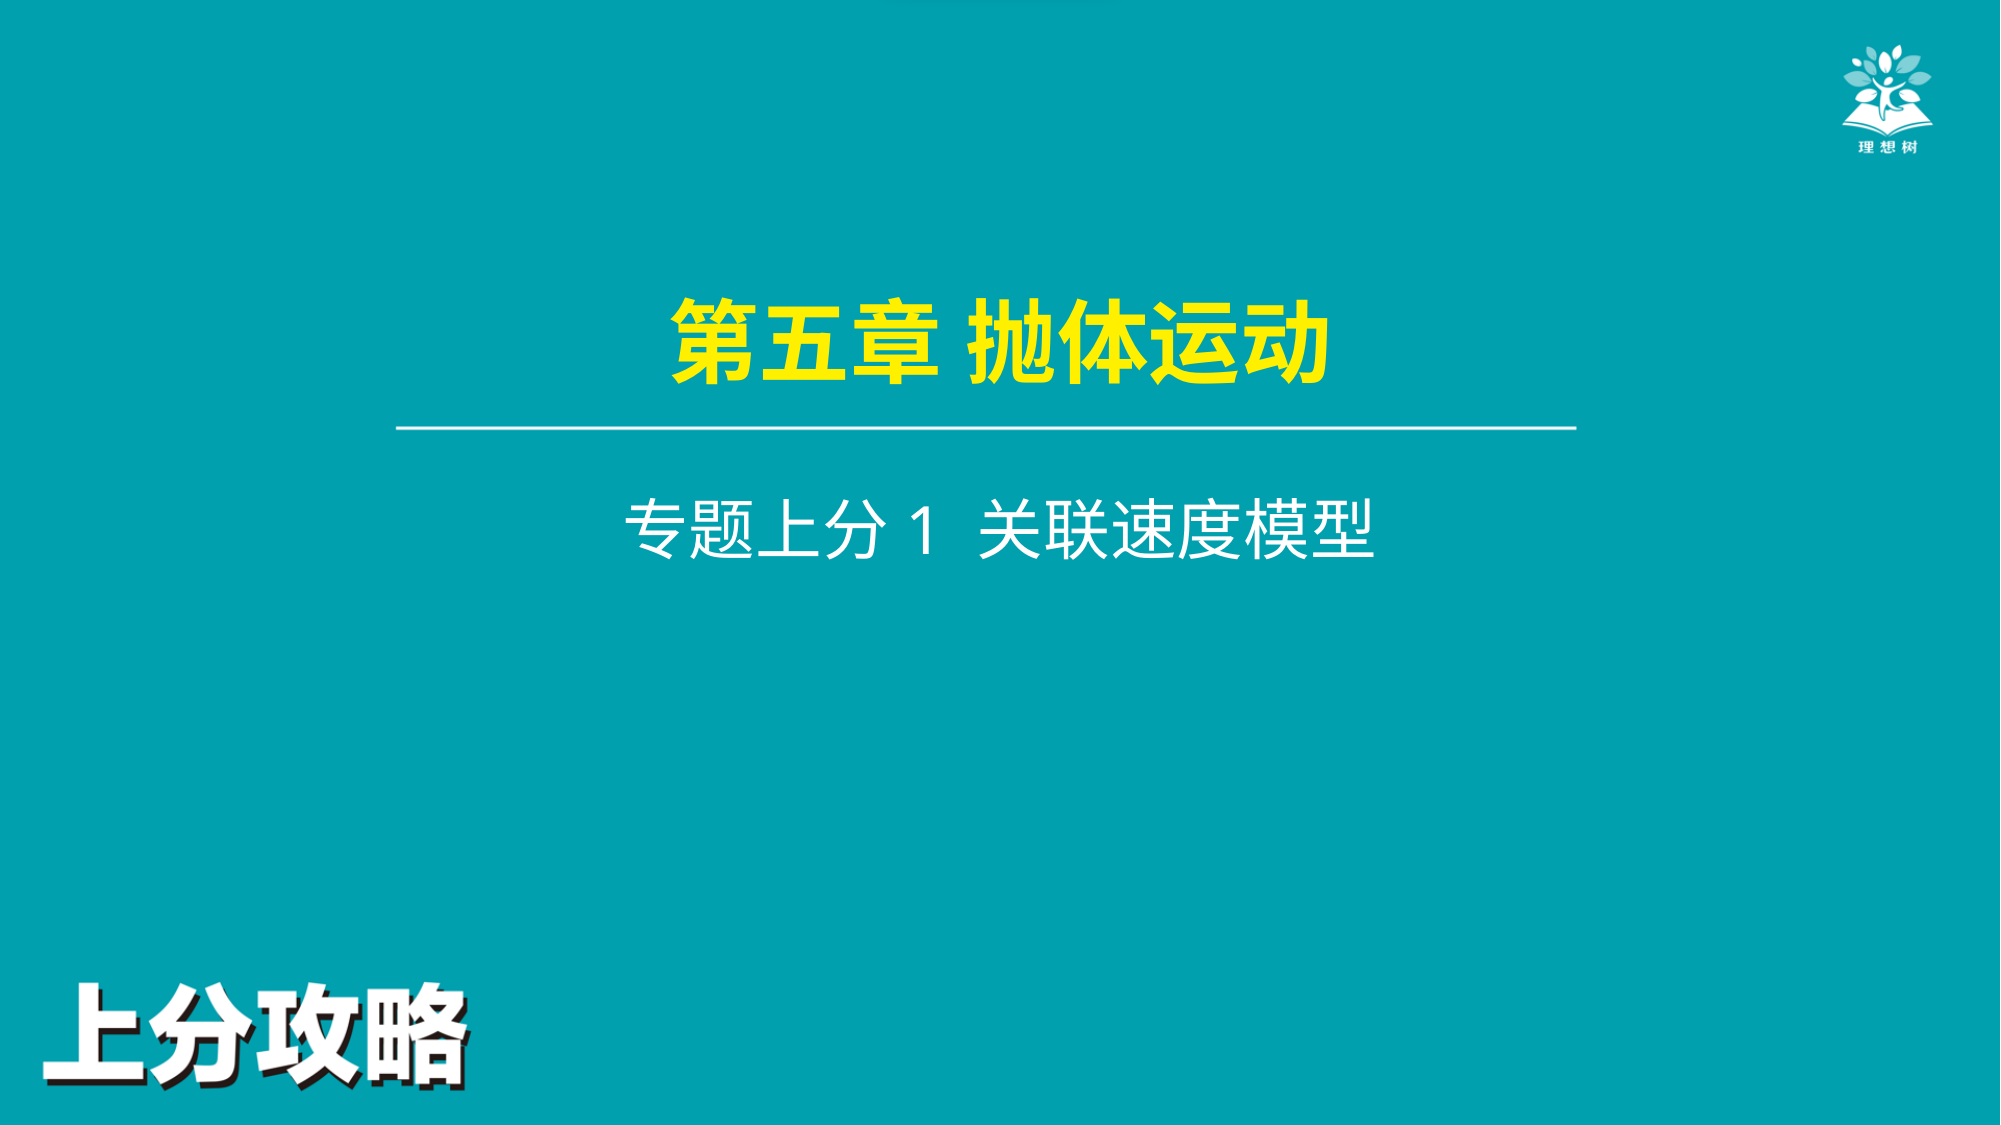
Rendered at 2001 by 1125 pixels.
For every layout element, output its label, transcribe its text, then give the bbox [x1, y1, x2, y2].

picture [0, 0, 2000, 265]
picture [0, 579, 2000, 1125]
picture [0, 413, 2000, 472]
text_box 第五章 抛体运动 [0, 265, 2000, 413]
text_box 专题上分1 关联速度模型 [0, 472, 2000, 579]
